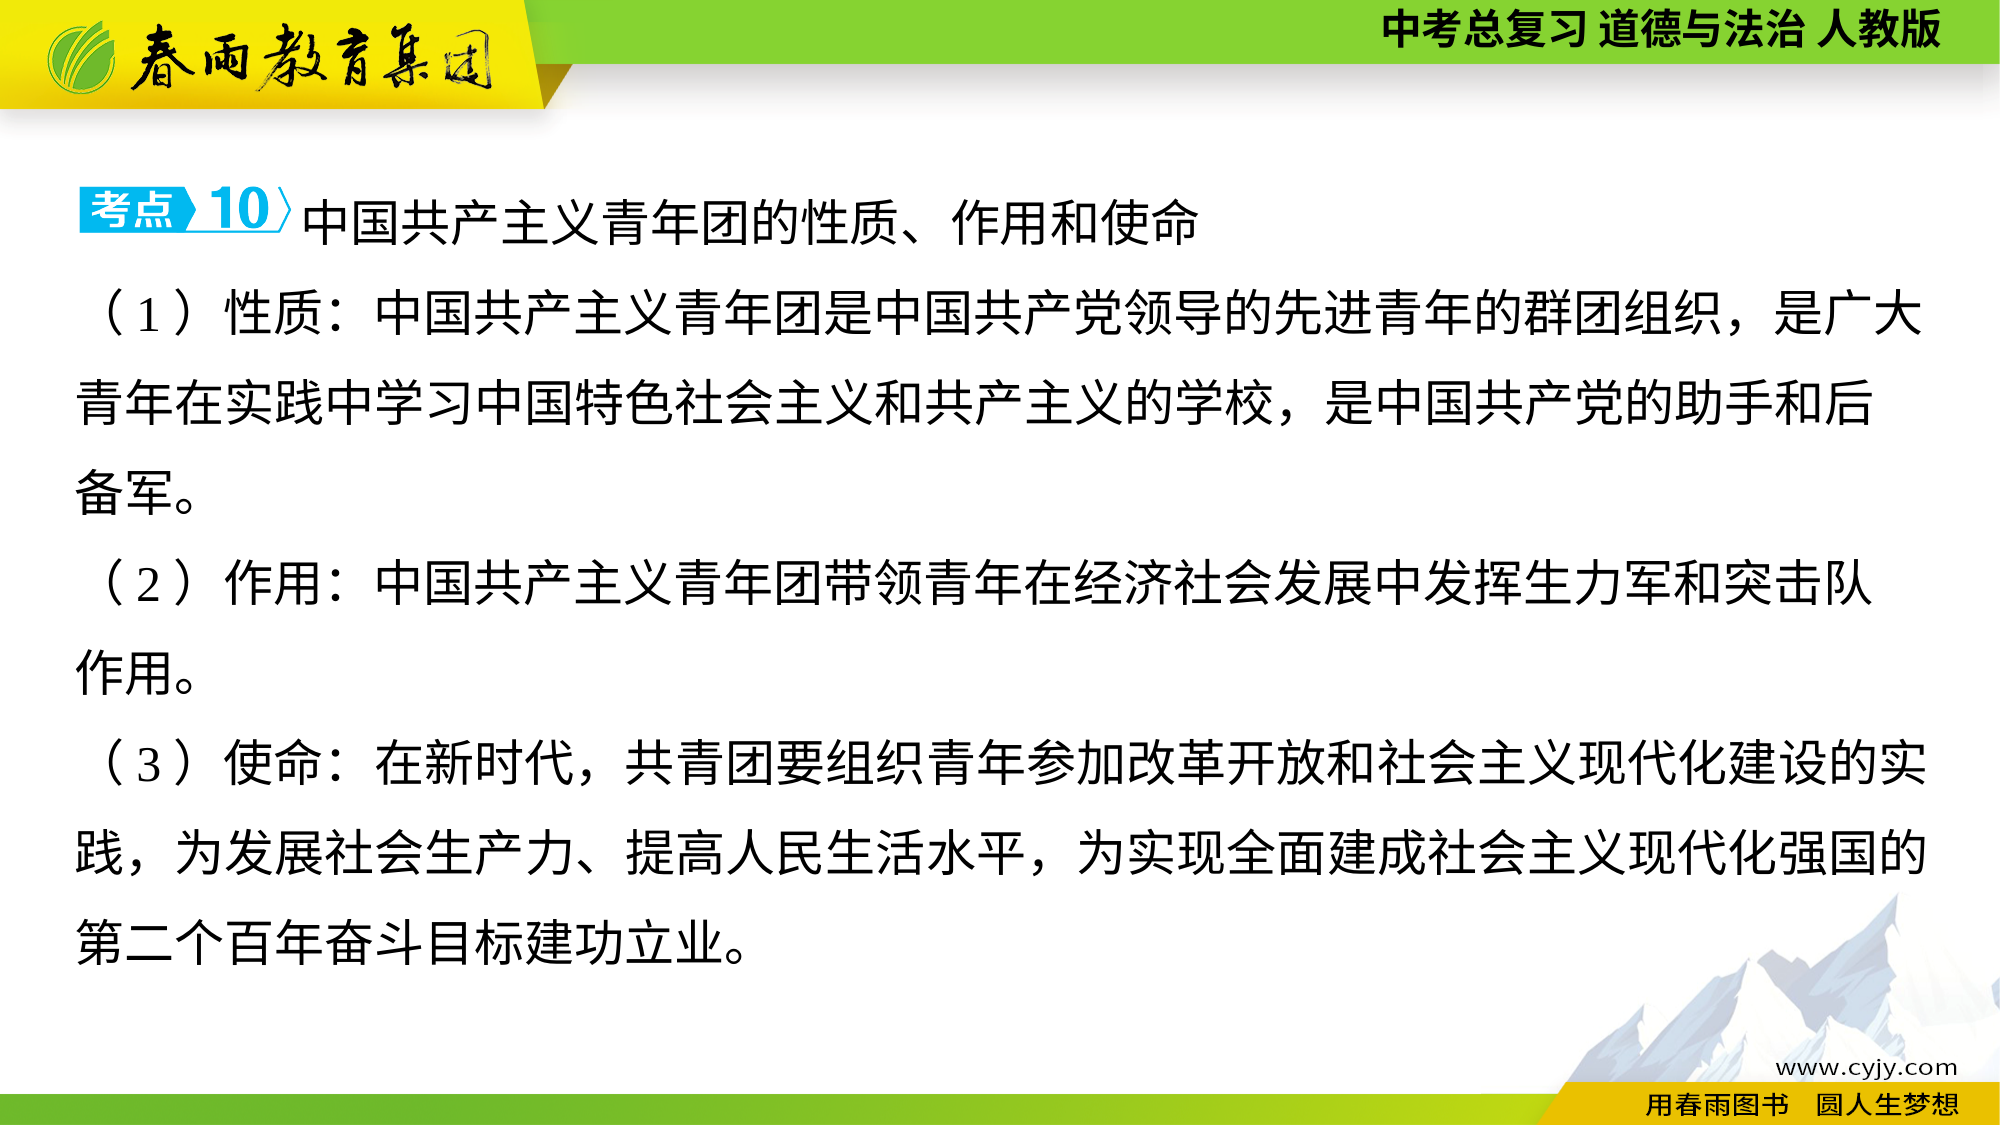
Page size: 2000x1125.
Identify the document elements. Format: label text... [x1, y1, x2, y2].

picture [0, 0, 2000, 1125]
list 中国共产主义青年团的性质、作用和使命 （1）性质：中国共产主义青年团是中国共产党领导的先进青年的群团组织，是广大青年在实践中学习中国特色社会主义和共产主义的学校，是中国共产党的助手和后 备军。 （2）作用：中国共产主义青年团带领青年在经济社会发展中发挥生力军和突击队 作用。 （3）使命：在新时代，共青团要组织青年参加改革开放和社会主义现代化建设的实践，为发展社会生产力、提高人民生活水平，为实现全面建成社会主义现代化强国的第二个百年奋斗目标建功立业。 [59, 154, 1944, 988]
